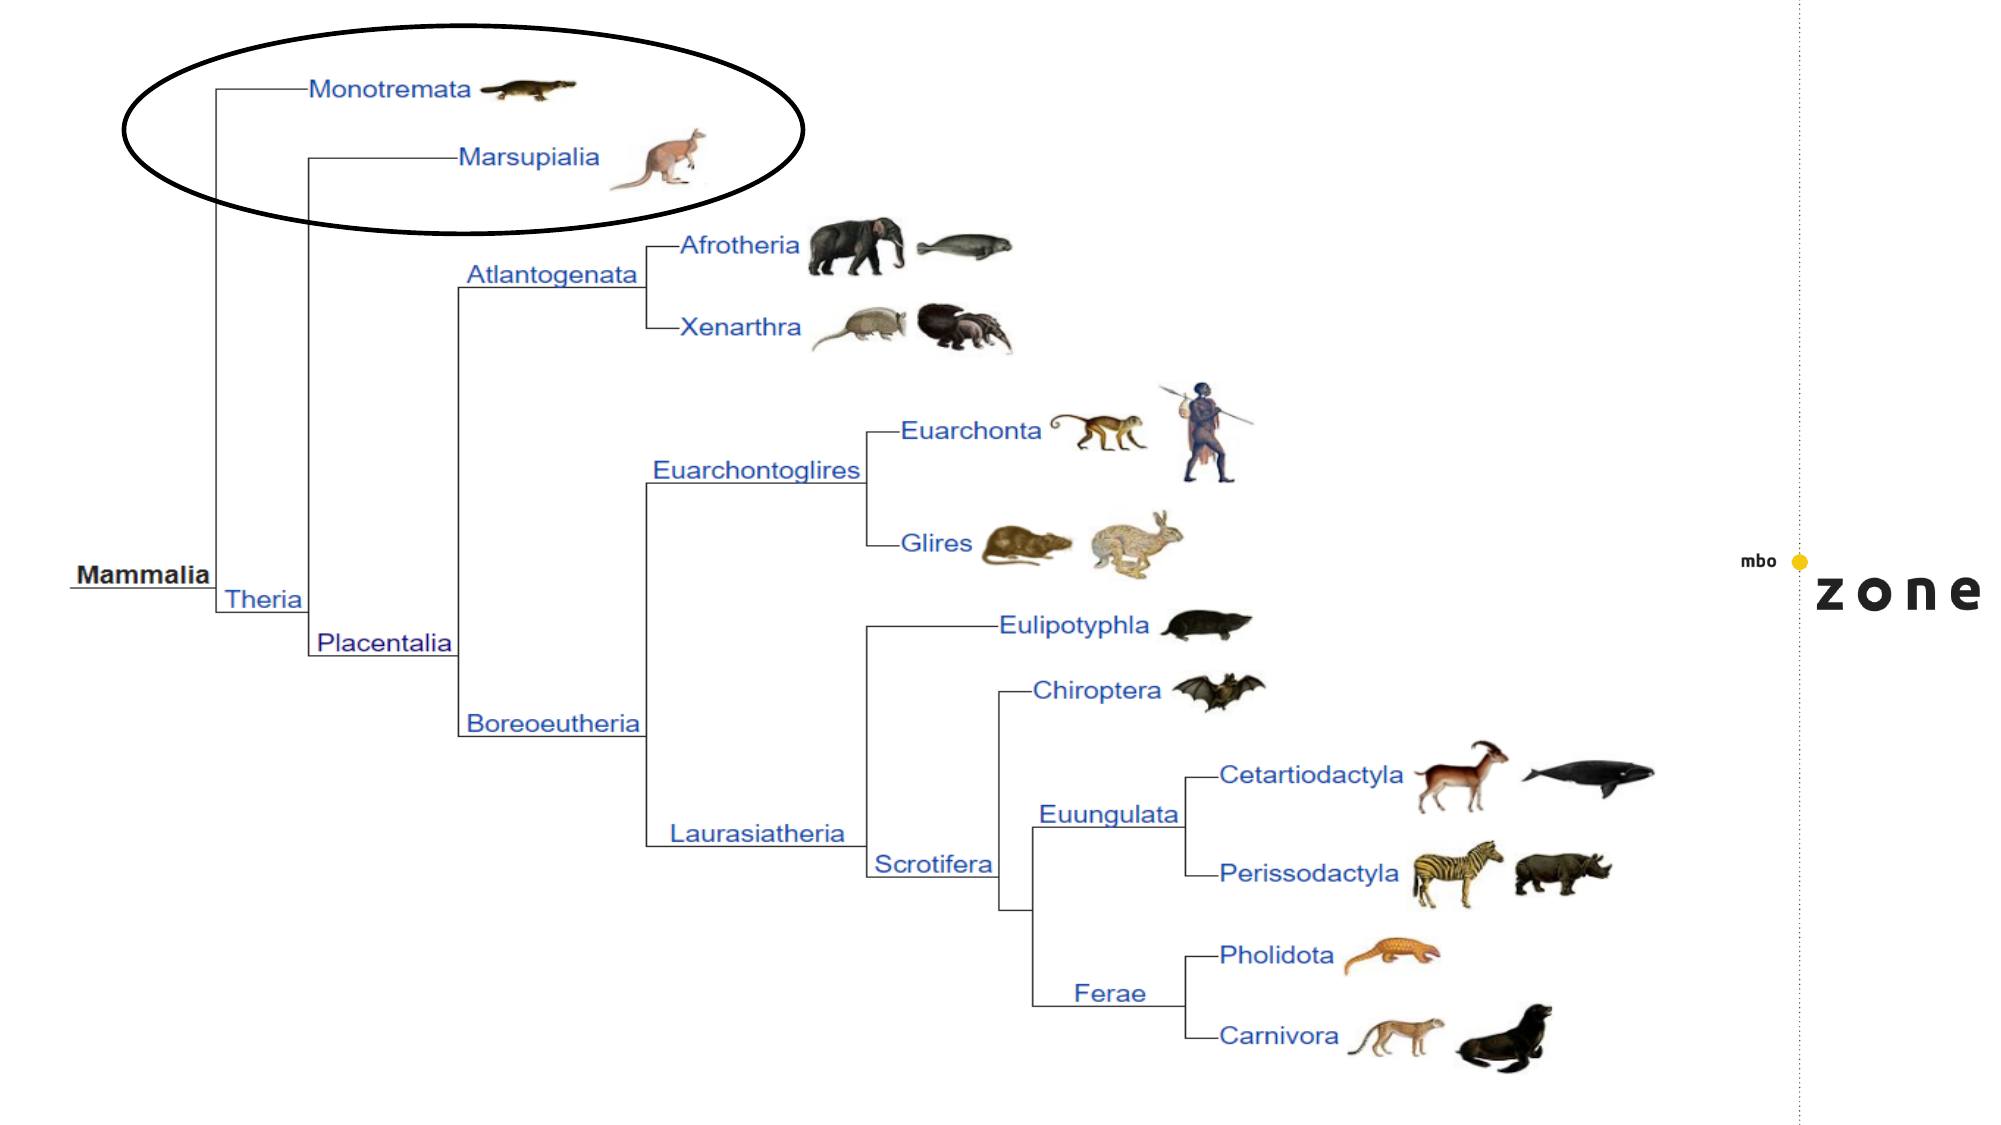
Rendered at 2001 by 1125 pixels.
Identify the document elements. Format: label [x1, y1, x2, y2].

text_box [245, 24, 682, 49]
picture [32, 0, 2001, 1125]
